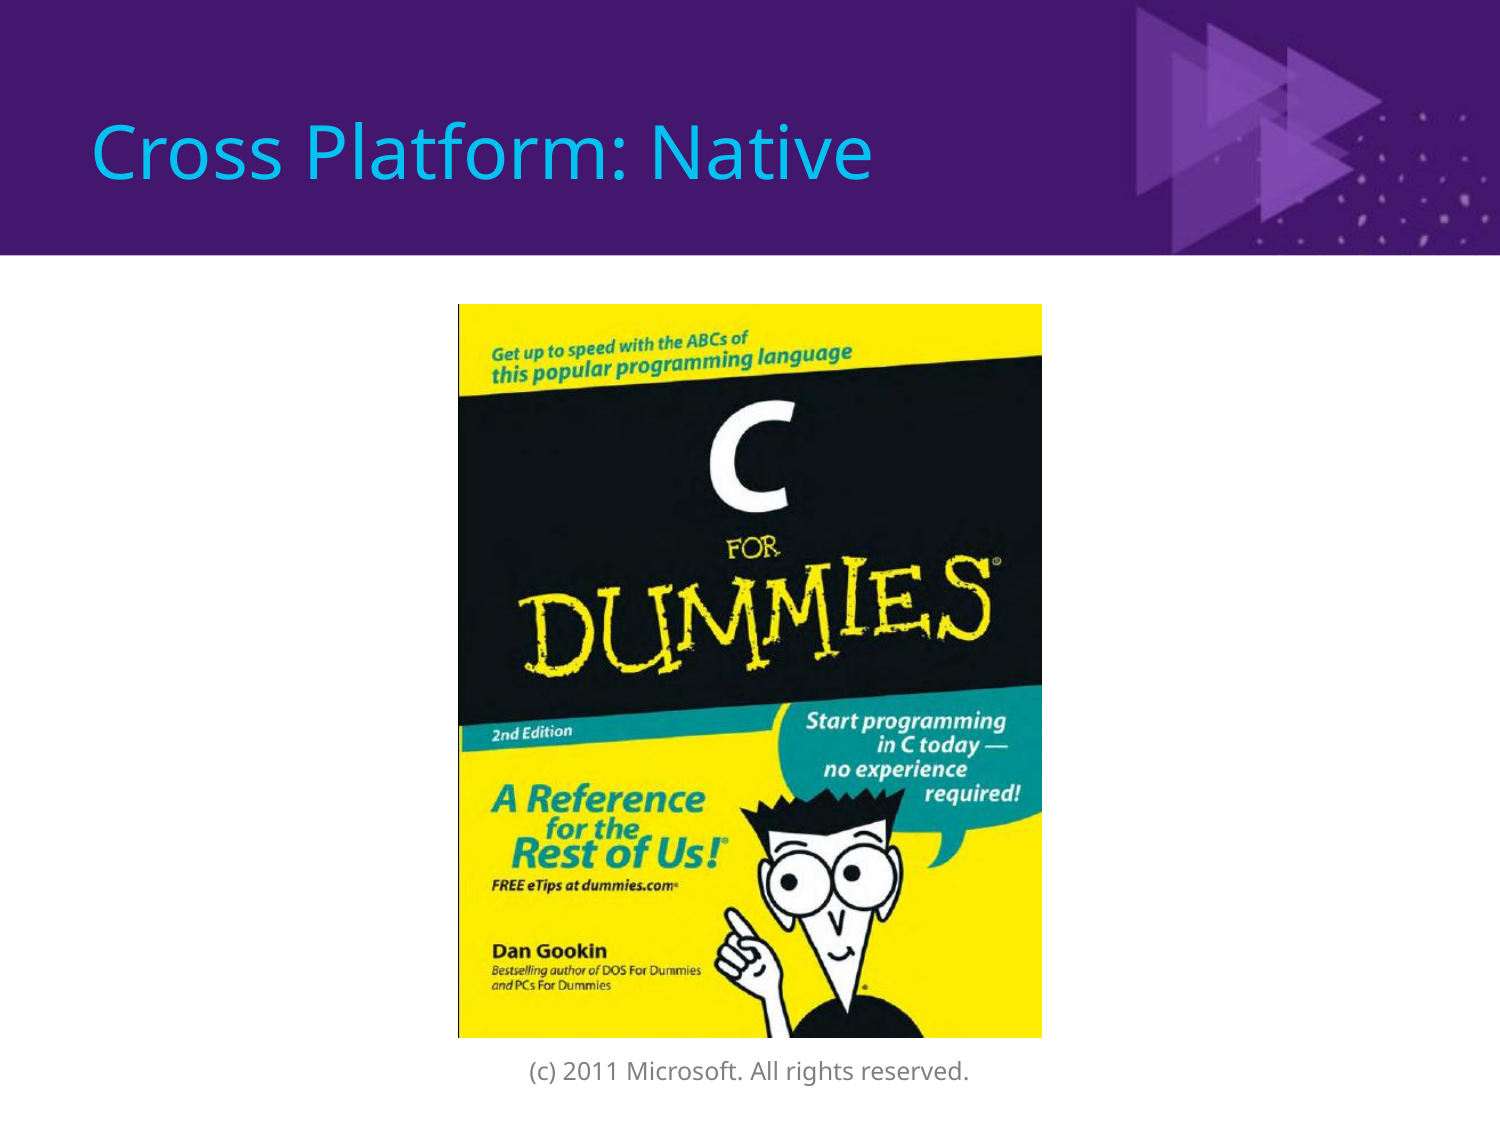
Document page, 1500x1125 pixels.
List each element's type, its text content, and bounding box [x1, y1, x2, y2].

picture [0, 0, 1500, 255]
picture [457, 304, 1043, 1038]
title Cross Platform: Native [75, 56, 1425, 244]
footer (c) 2011 Microsoft. All rights reserved. [512, 1046, 988, 1103]
